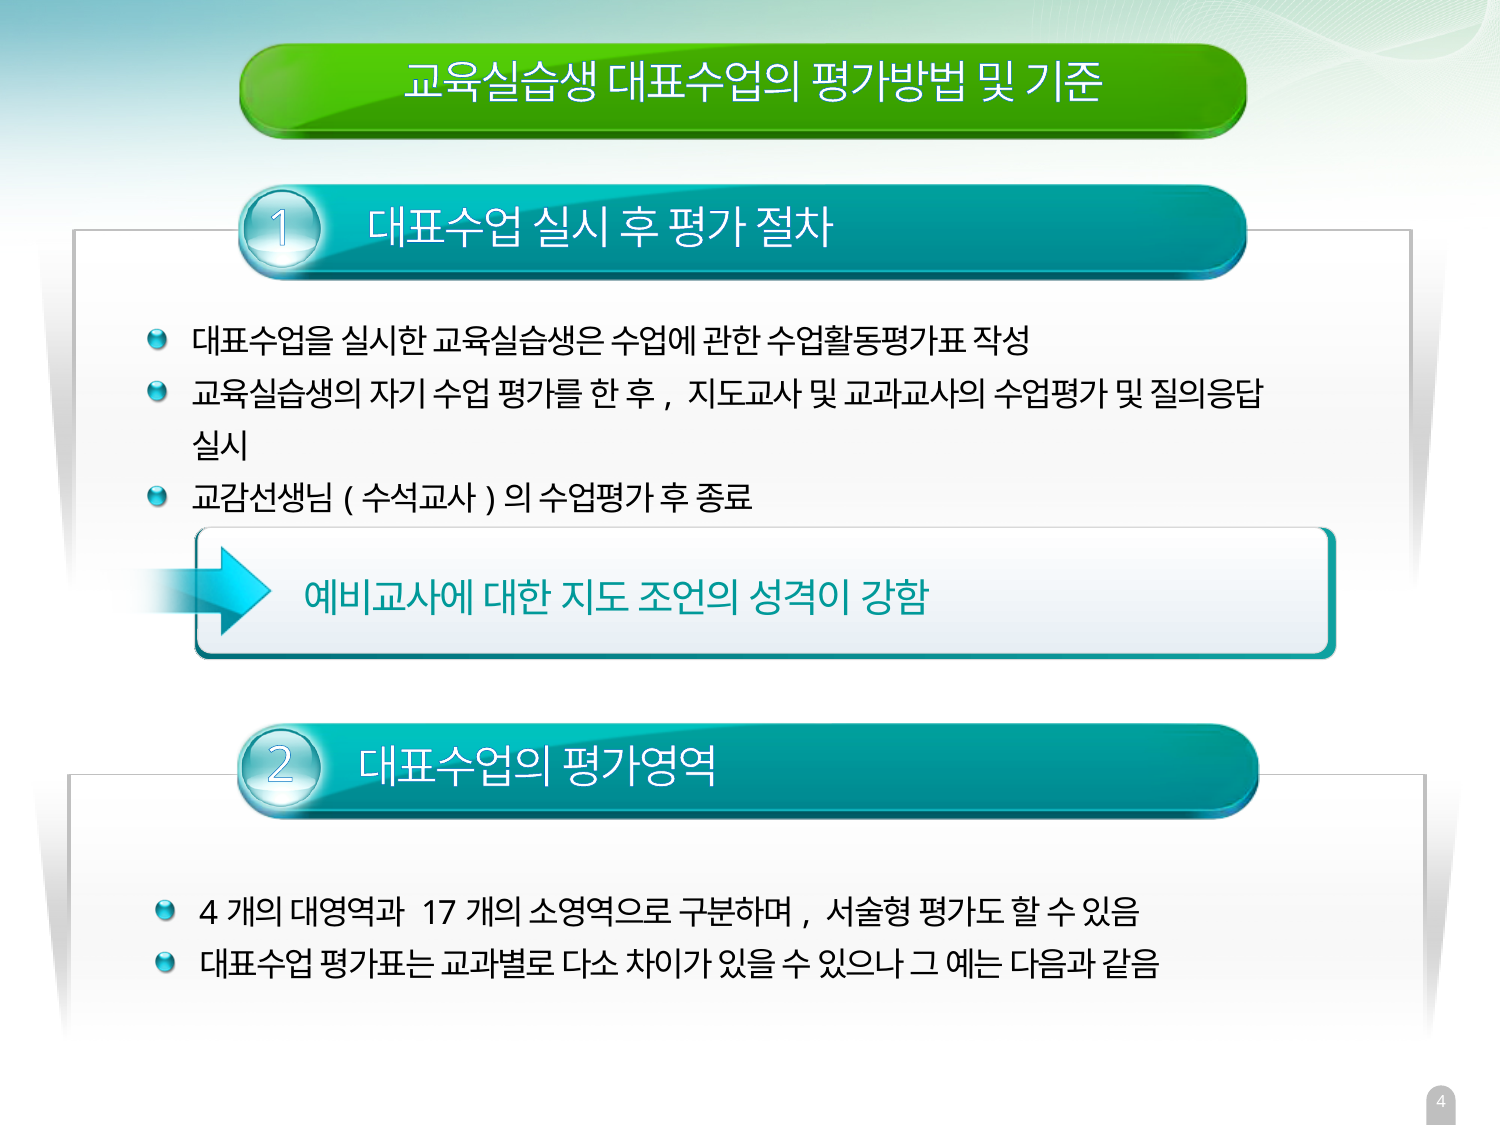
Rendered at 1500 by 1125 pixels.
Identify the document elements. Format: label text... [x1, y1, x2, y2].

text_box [30, 714, 1466, 1082]
slide_number 4 [1414, 1088, 1468, 1125]
picture [0, 0, 1500, 1125]
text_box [34, 175, 1451, 660]
